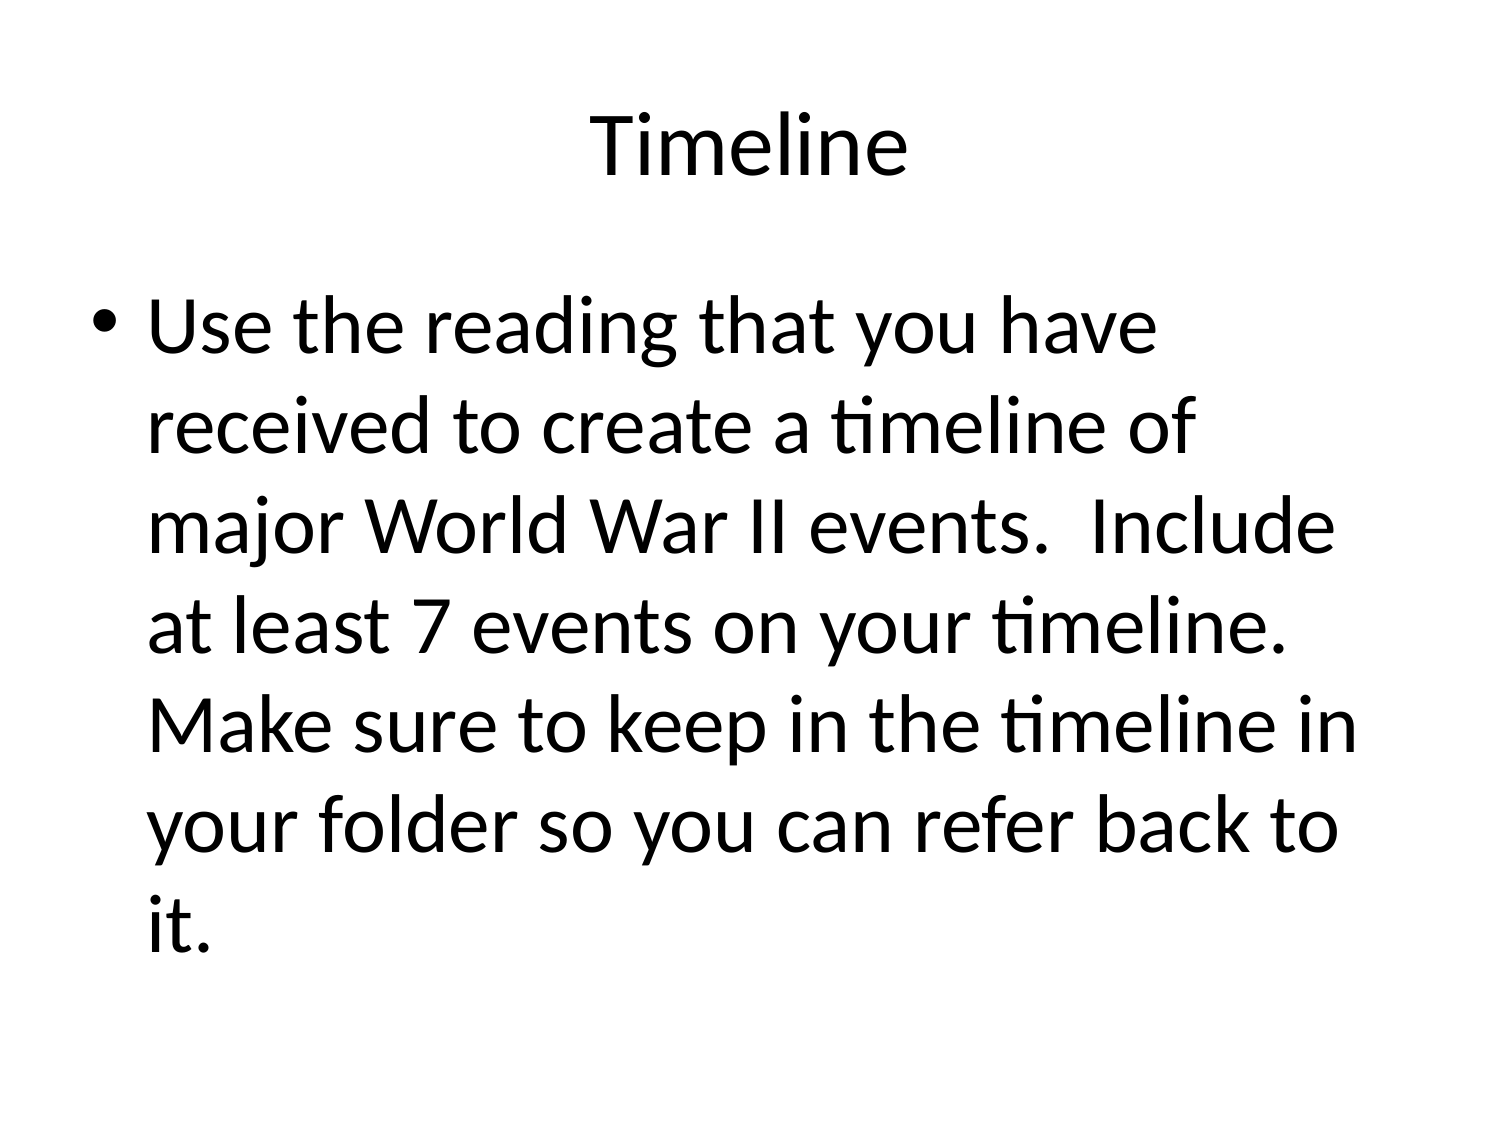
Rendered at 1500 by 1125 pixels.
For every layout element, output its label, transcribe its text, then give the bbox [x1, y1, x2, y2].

title Timeline [75, 45, 1425, 233]
list Use the reading that you have received to create a timeline of major World War II events. Include at least 7 events on your timeline. Make sure to keep in the timeline in your folder so you can refer back to it. [75, 262, 1425, 1005]
